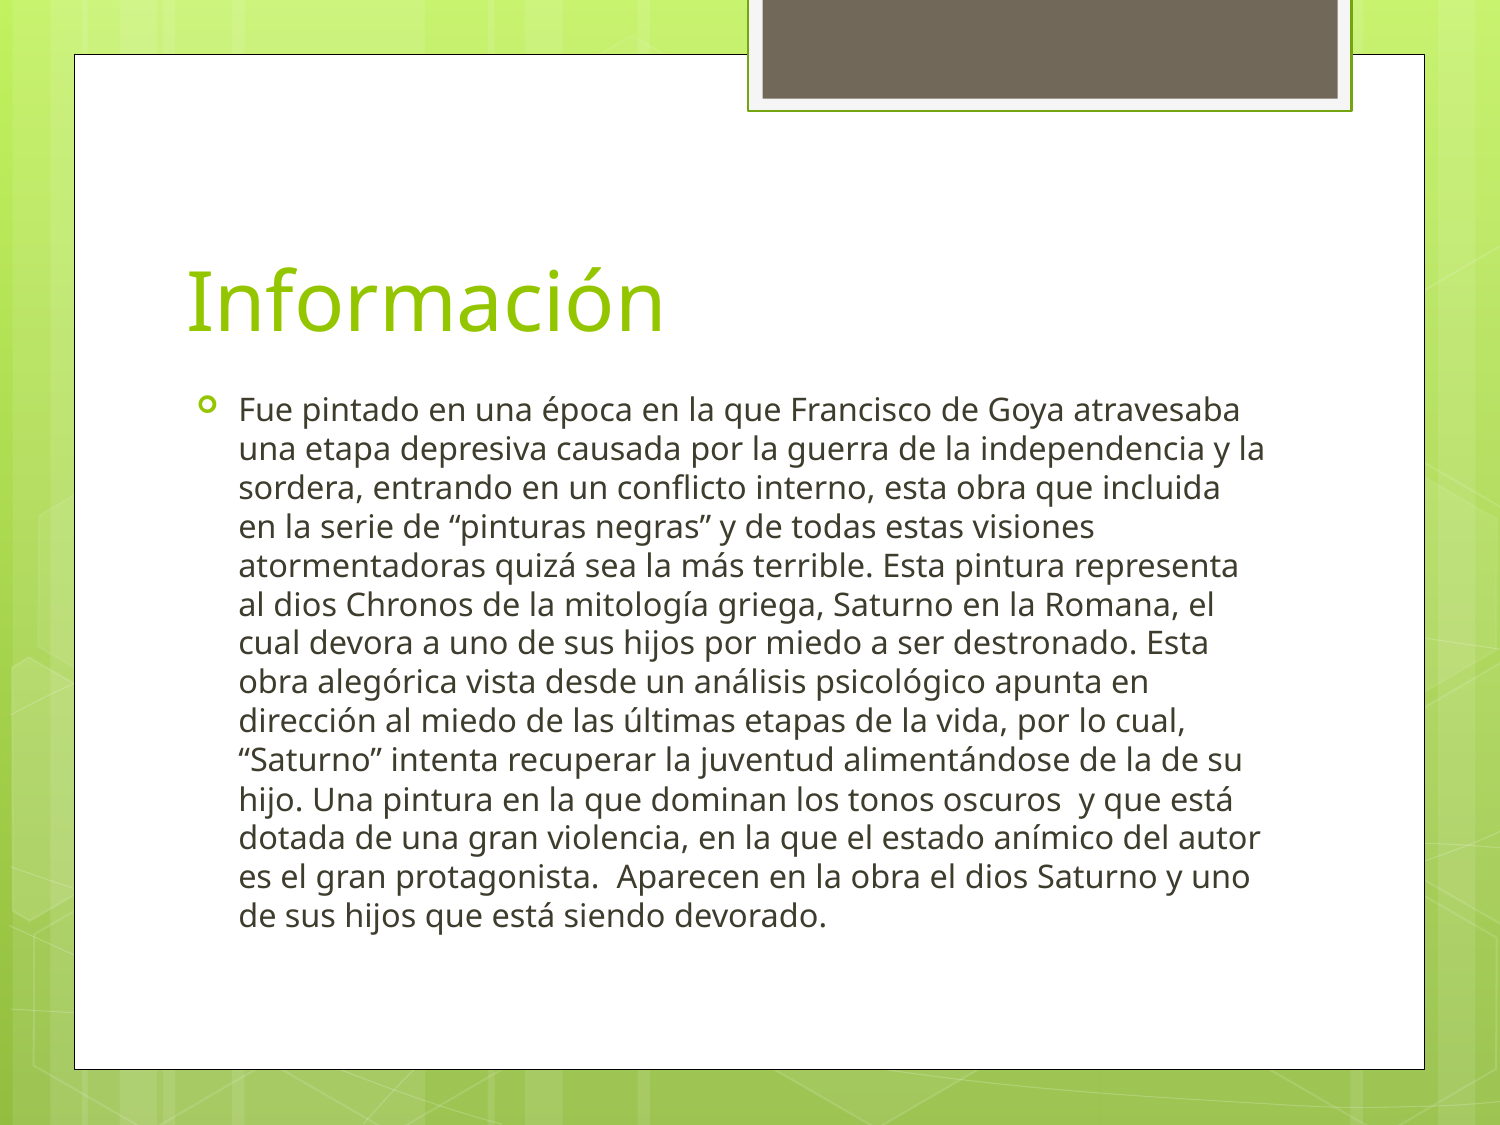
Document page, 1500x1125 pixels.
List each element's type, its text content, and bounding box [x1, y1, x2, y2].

title Información [171, 168, 1324, 357]
list Fue pintado en una época en la que Francisco de Goya atravesaba una etapa depresiva causada por la guerra de la independencia y la sordera, entrando en un conflicto interno, esta obra que incluida en la serie de “pinturas negras” y de todas estas visiones atormentadoras quizá sea la más terrible. Esta pintura representa al dios Chronos de la mitología griega, Saturno en la Romana, el cual devora a uno de sus hijos por miedo a ser destronado. Esta obra alegórica vista desde un análisis psicológico apunta en dirección al miedo de las últimas etapas de la vida, por lo cual, “Saturno” intenta recuperar la juventud alimentándose de la de su hijo. Una pintura en la que dominan los tonos oscuros y que está dotada de una gran violencia, en la que el estado anímico del autor es el gran protagonista. Aparecen en la obra el dios Saturno y uno de sus hijos que está siendo devorado. [171, 381, 1283, 957]
